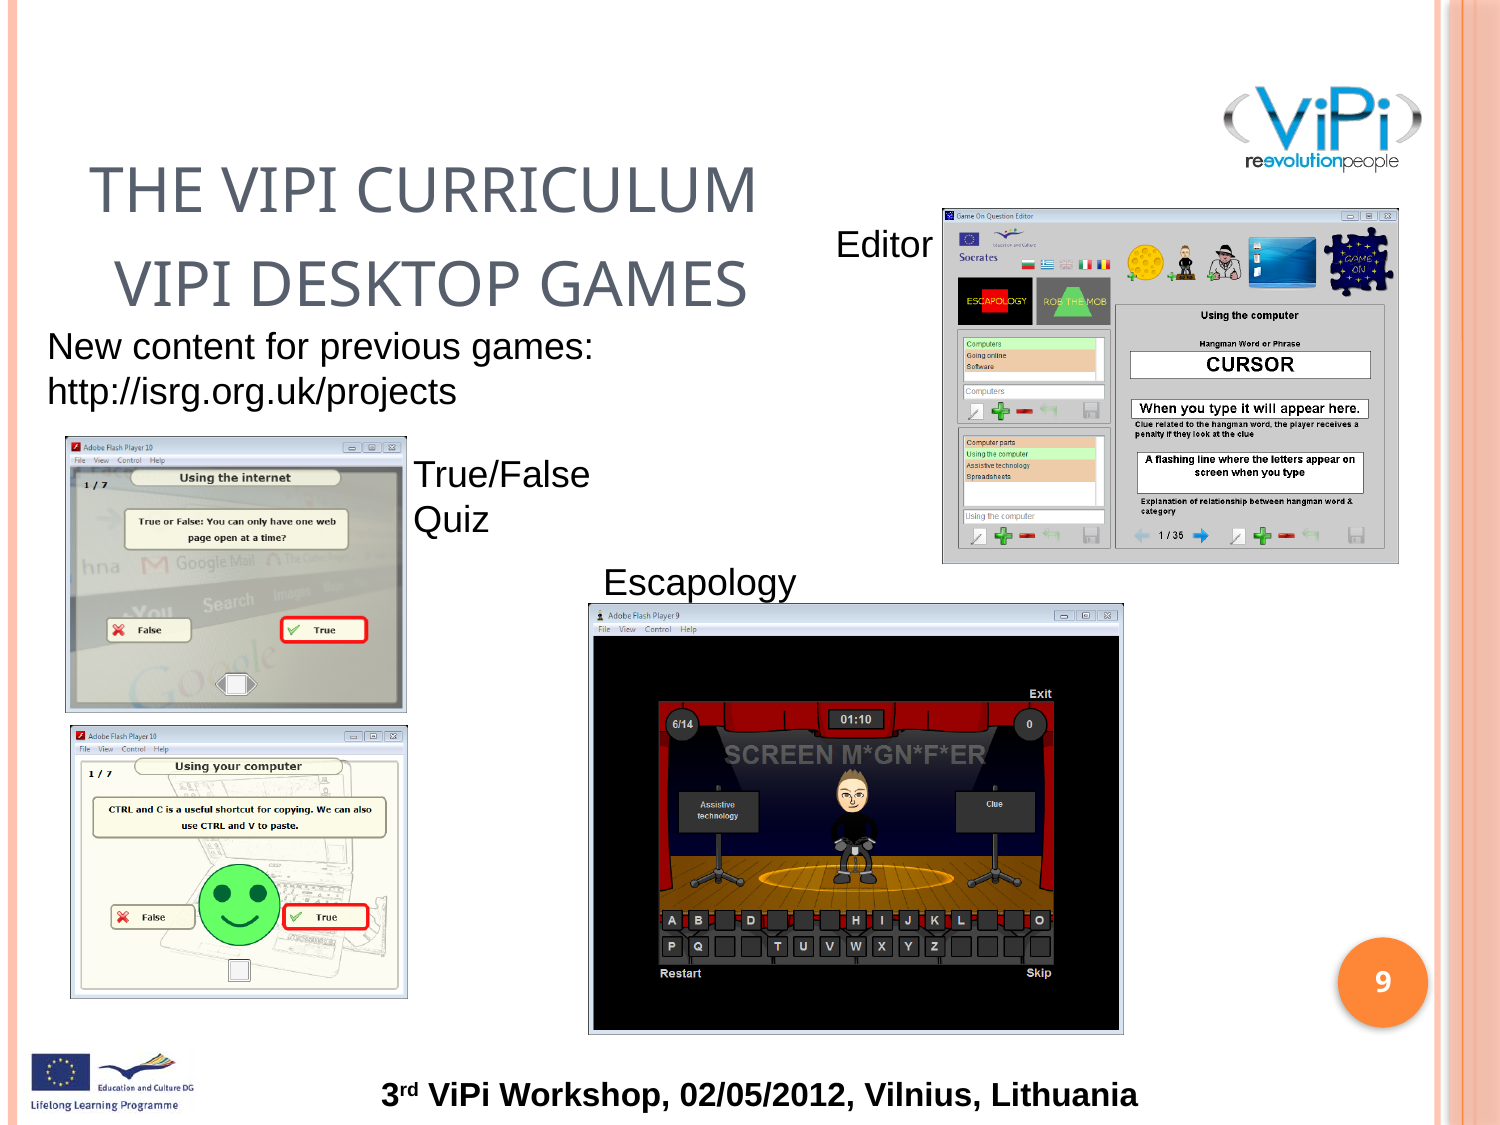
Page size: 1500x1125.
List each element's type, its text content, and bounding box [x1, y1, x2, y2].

text_box Editor [820, 212, 935, 363]
picture [941, 207, 1399, 565]
picture [69, 725, 409, 1000]
text_box New content for previous games: http://isrg.org.uk/projects [32, 314, 883, 420]
slide_number 9 [1333, 940, 1434, 1026]
text_box Escapology [588, 550, 849, 601]
title The ViPi Curriculum [75, 45, 1300, 233]
picture [1300, 78, 1423, 176]
picture [587, 602, 1125, 1036]
picture [65, 435, 408, 713]
picture [23, 1051, 195, 1114]
text_box True/False Quiz [413, 442, 661, 593]
text_box ViPi Desktop Games [99, 208, 937, 314]
